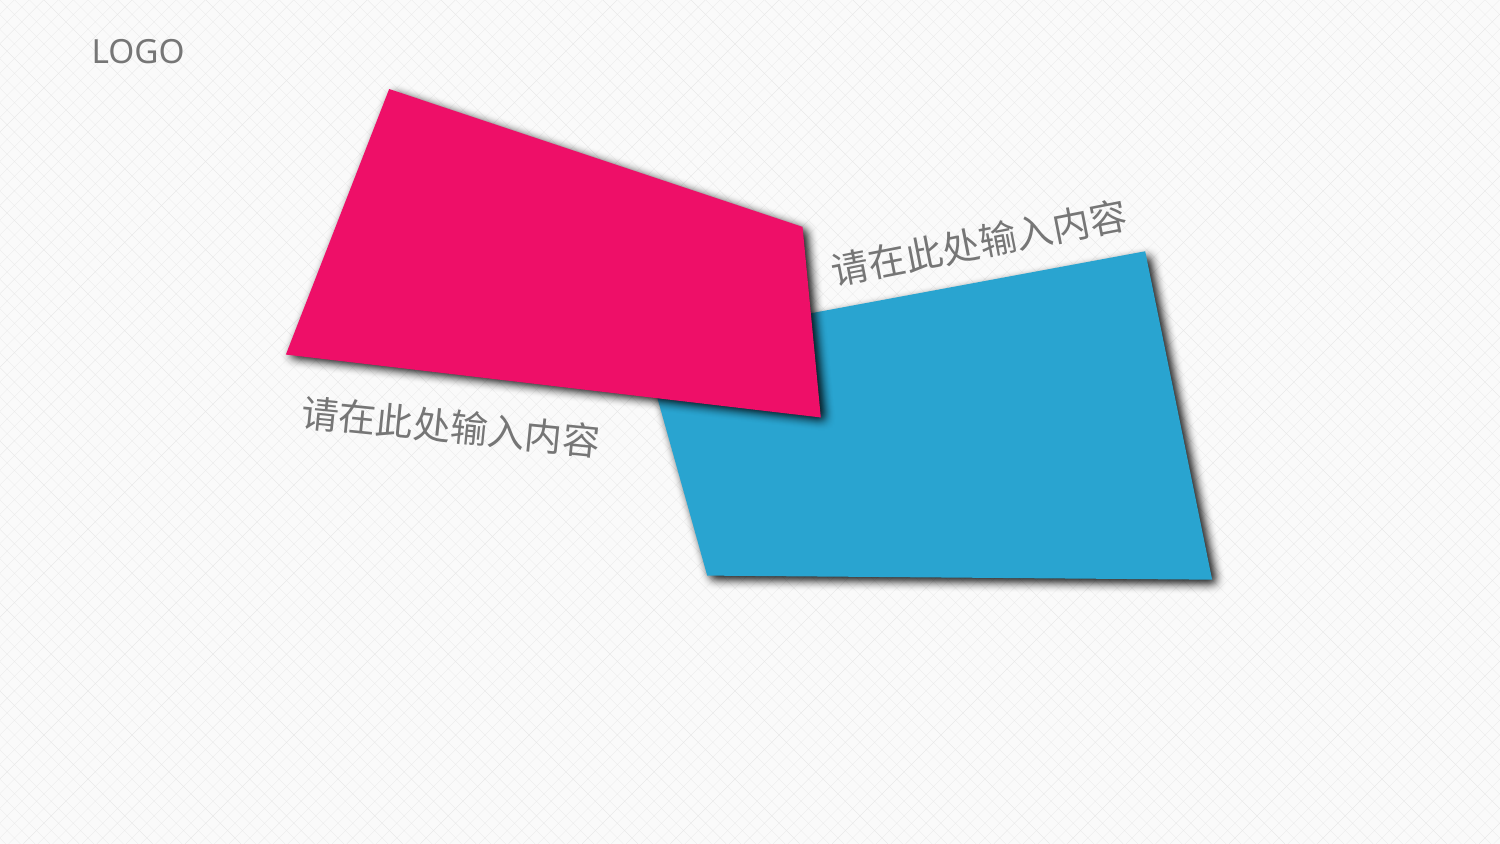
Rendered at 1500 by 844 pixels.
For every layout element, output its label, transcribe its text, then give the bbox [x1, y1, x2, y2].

text_box 请在此处输入内容 [811, 157, 1264, 304]
text_box [283, 87, 823, 420]
text_box LOGO [76, 23, 239, 78]
text_box 请在此处输入内容 [284, 379, 737, 485]
text_box [659, 249, 1215, 582]
